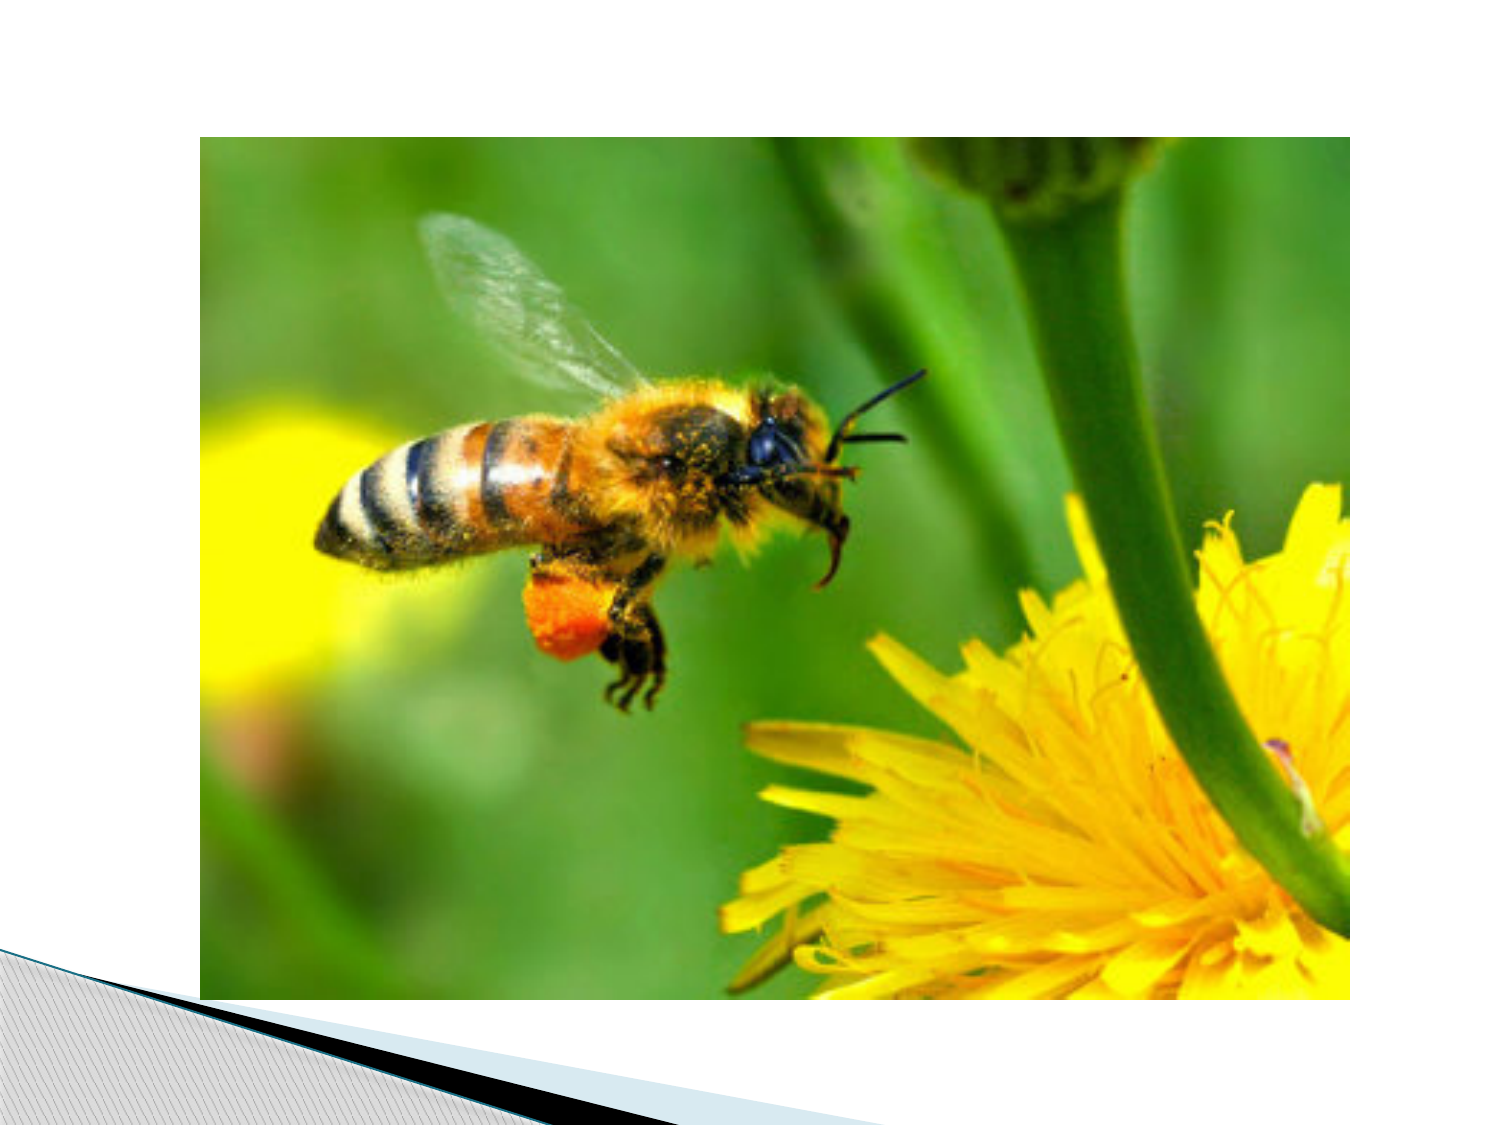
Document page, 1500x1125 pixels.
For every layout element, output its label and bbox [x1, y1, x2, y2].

list [199, 137, 1351, 1001]
